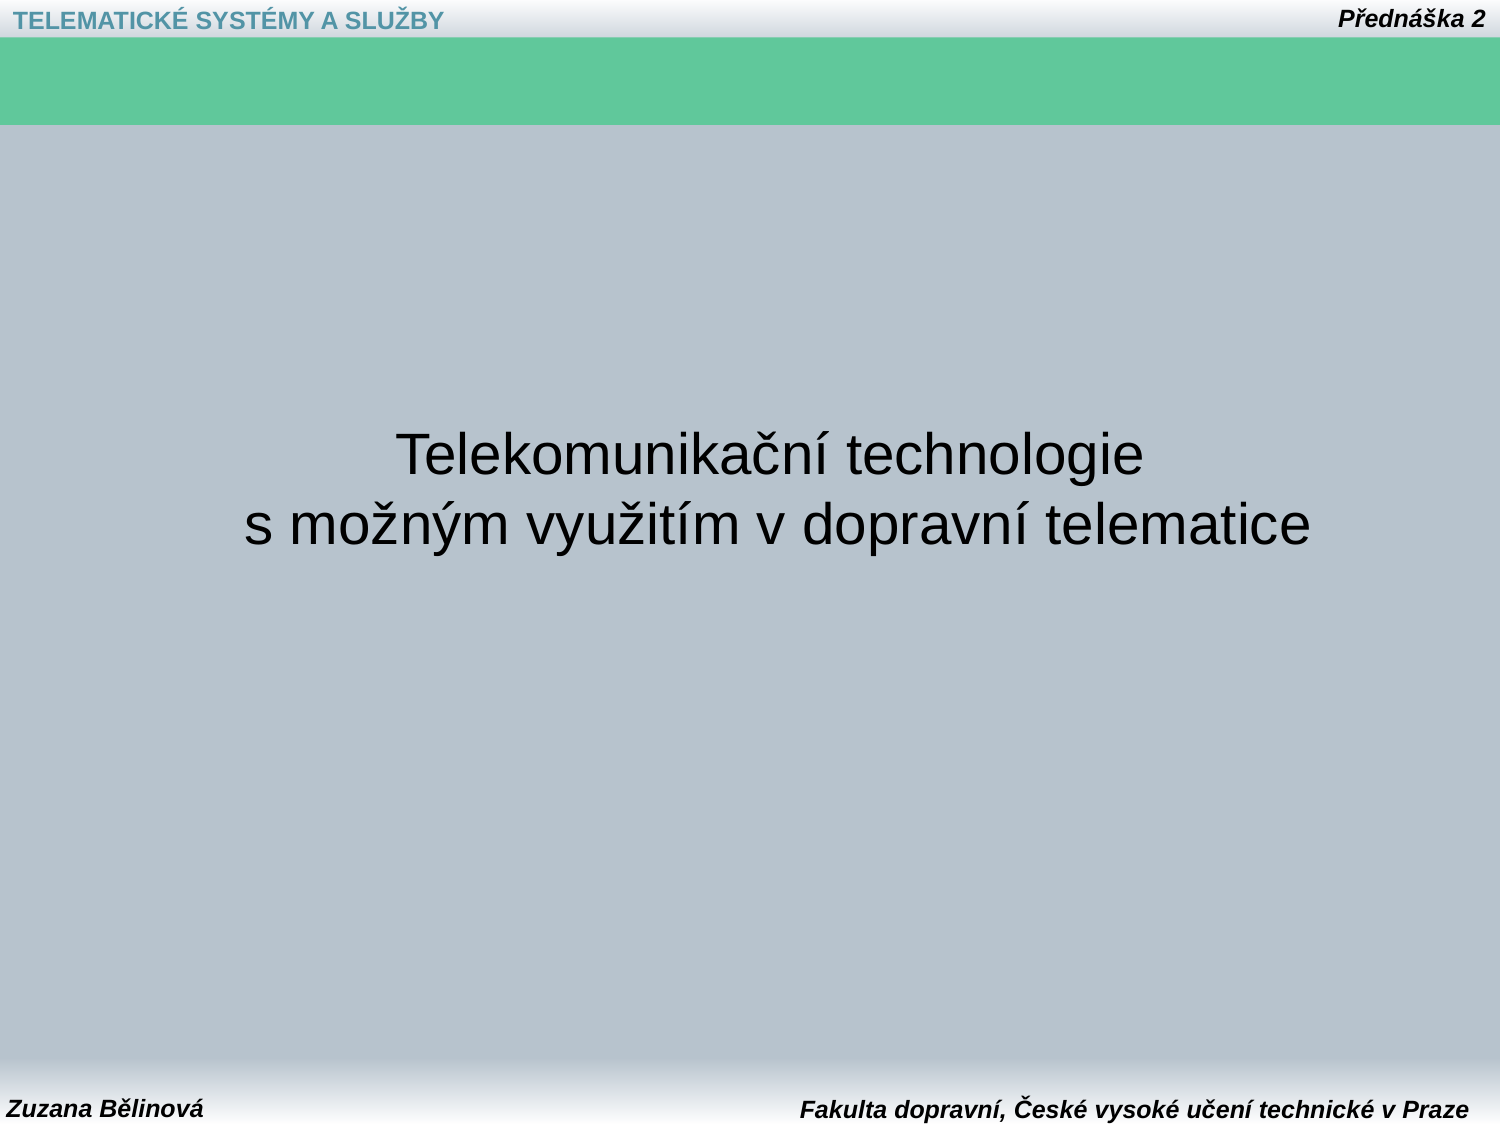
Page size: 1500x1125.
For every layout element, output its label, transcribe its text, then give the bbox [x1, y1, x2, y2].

list Telekomunikační technologie s možným využitím v dopravní telematice [41, 408, 1460, 1059]
